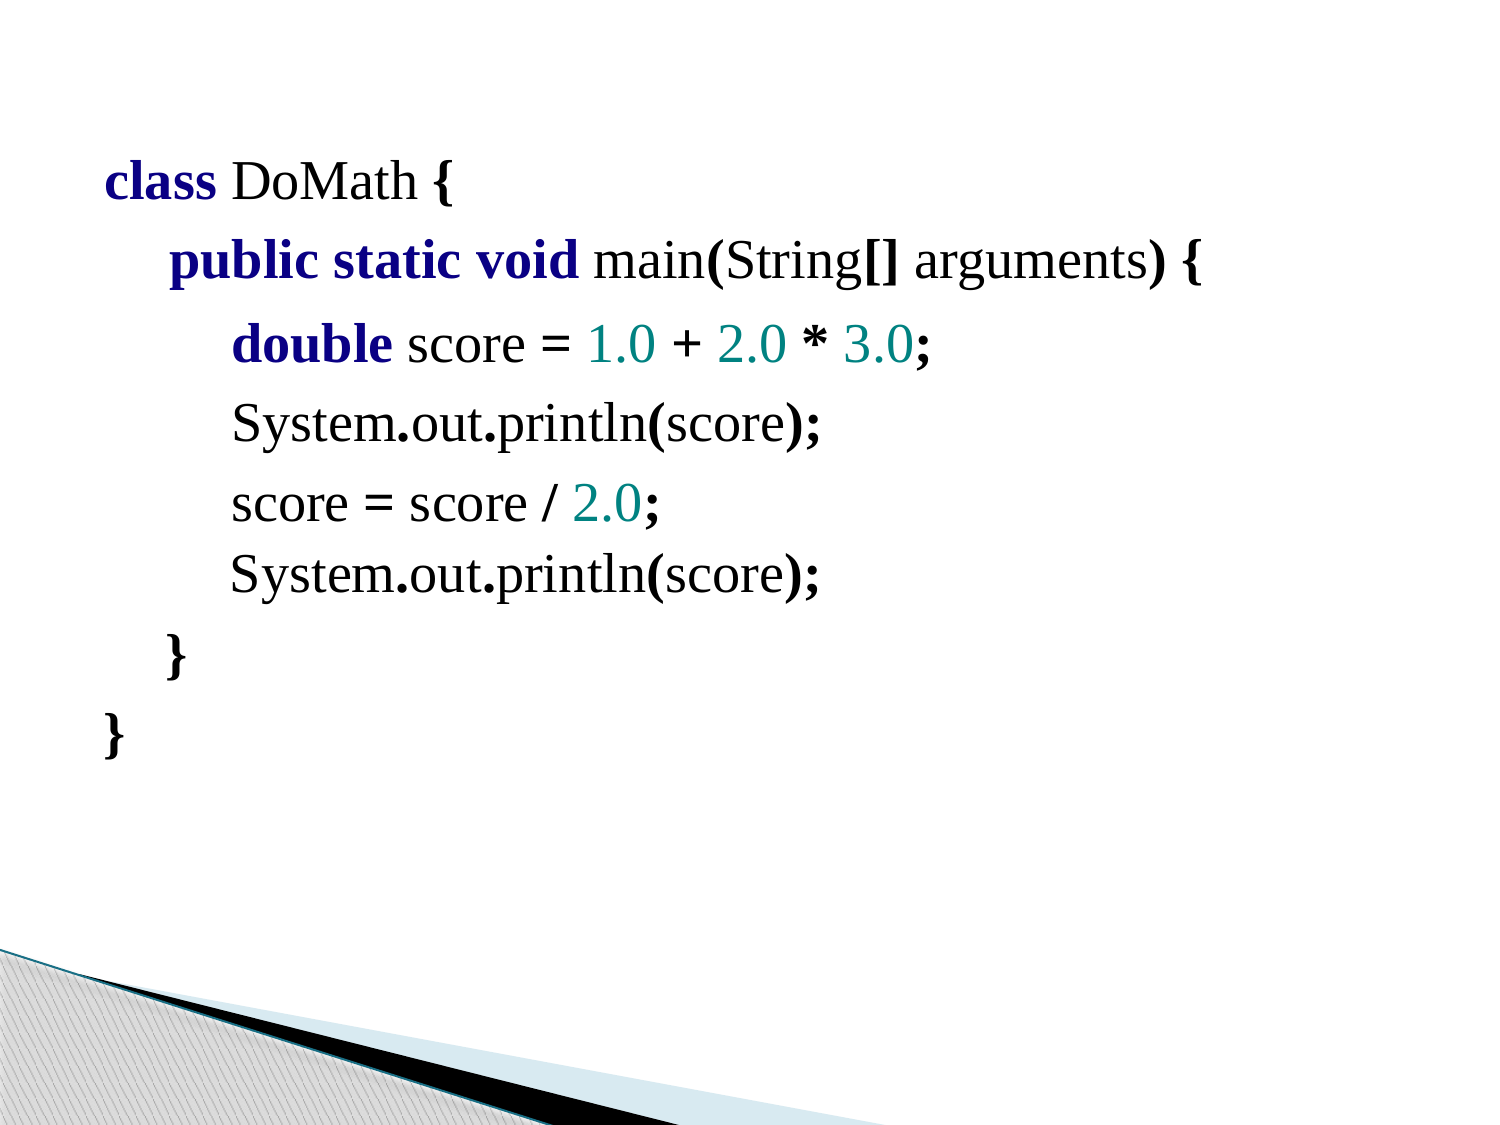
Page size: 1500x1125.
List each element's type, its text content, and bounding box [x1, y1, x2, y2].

text_box class DoMath { [104, 156, 470, 218]
text_box public static void main(String[] arguments) { [169, 235, 1218, 297]
text_box } } [103, 630, 202, 770]
text_box System.out.println(score); [229, 549, 837, 611]
text_box double score = 1.0 + 2.0 * 3.0; System.out.println(score); score = score / 2.0; [230, 319, 948, 540]
